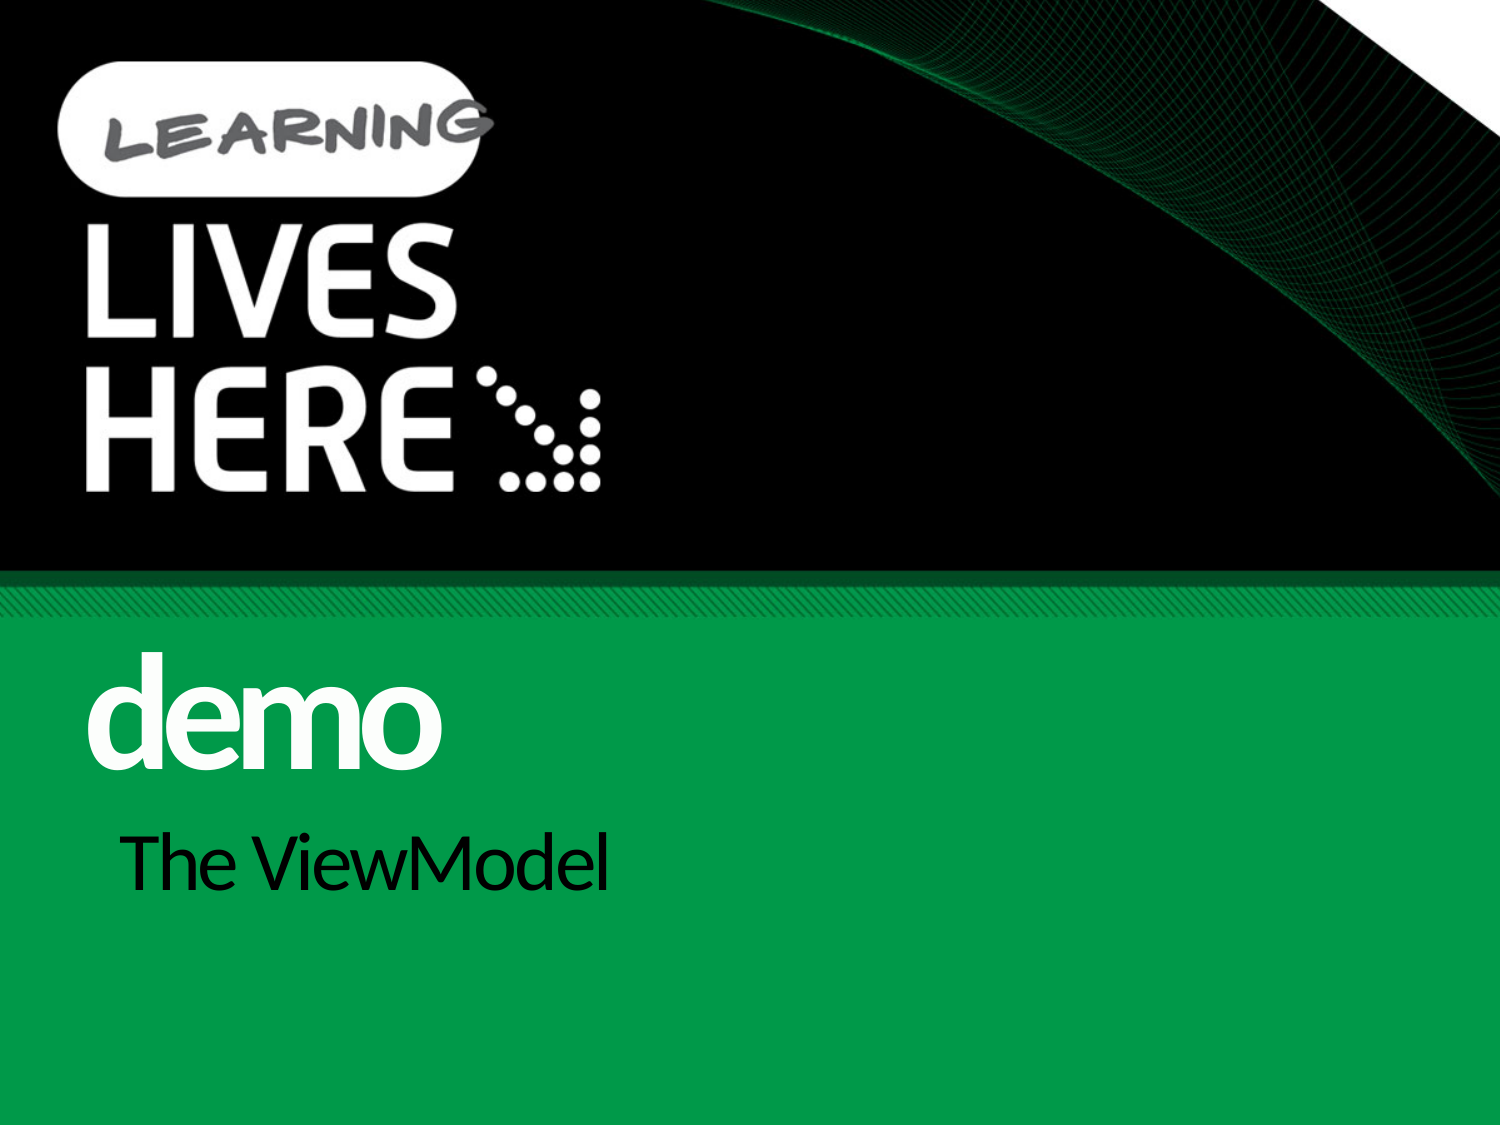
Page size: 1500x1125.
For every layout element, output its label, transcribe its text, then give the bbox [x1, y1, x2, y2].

title The ViewModel [119, 818, 1375, 943]
picture [0, 0, 1500, 1125]
list demo [83, 625, 1344, 800]
